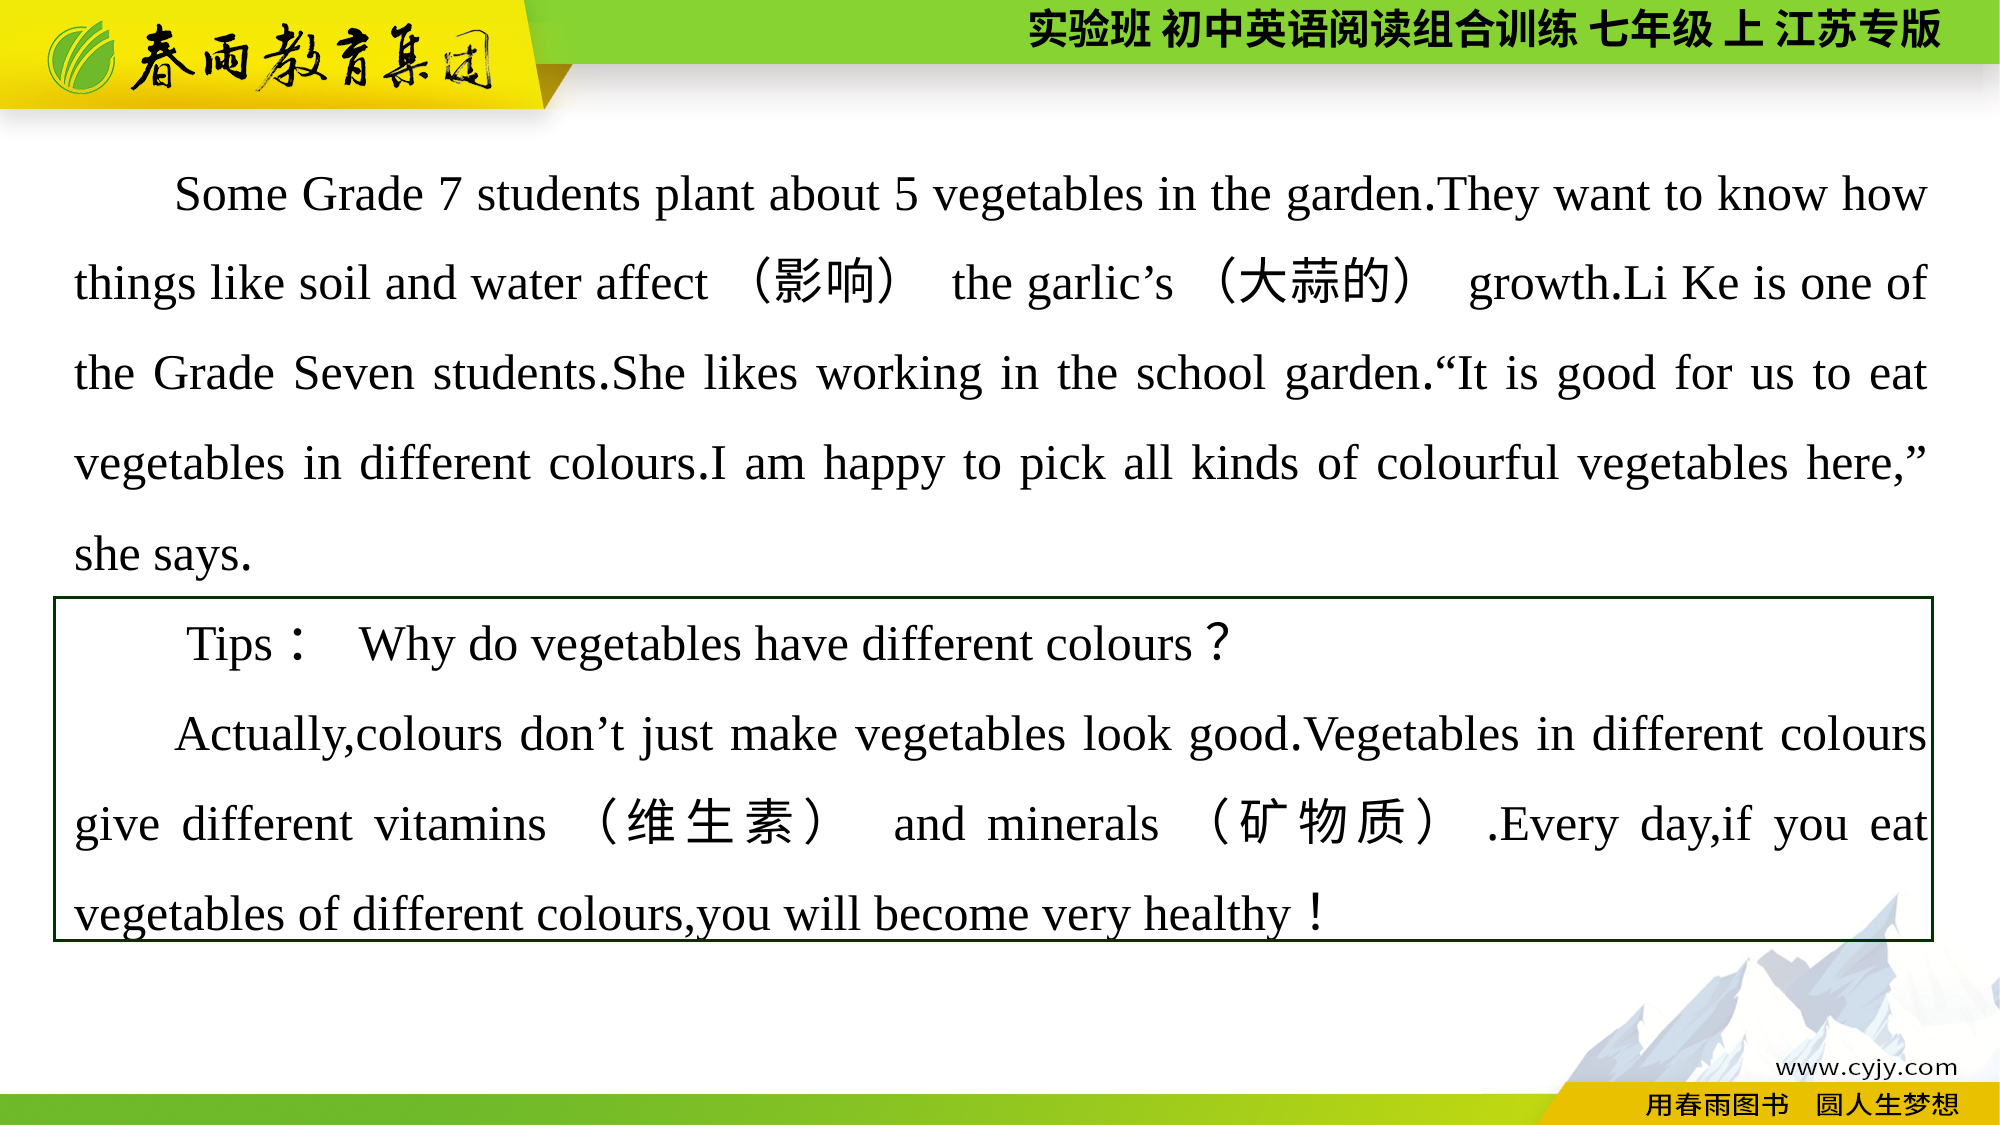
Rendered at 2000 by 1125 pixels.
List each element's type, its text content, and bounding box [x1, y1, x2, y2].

text_box [54, 597, 1933, 941]
list Some Grade 7 students plant about 5 vegetables in the garden.They want to know how things like soil and water affect（影响） the garlic’s（大蒜的） growth.Li Ke is one of the Grade Seven students.She likes working in the school garden.“It is good for us to eat vegetables in different colours.I am happy to pick all kinds of colourful vegetables here,” she says. Tips： Why do vegetables have different colours？ Actually,colours don’t just make vegetables look good.Vegetables in different colours give different vitamins（维生素） and minerals（矿物质）.Every day,if you eat vegetables of different colours,you will become very healthy！ [59, 122, 1944, 944]
picture [0, 0, 2000, 1125]
